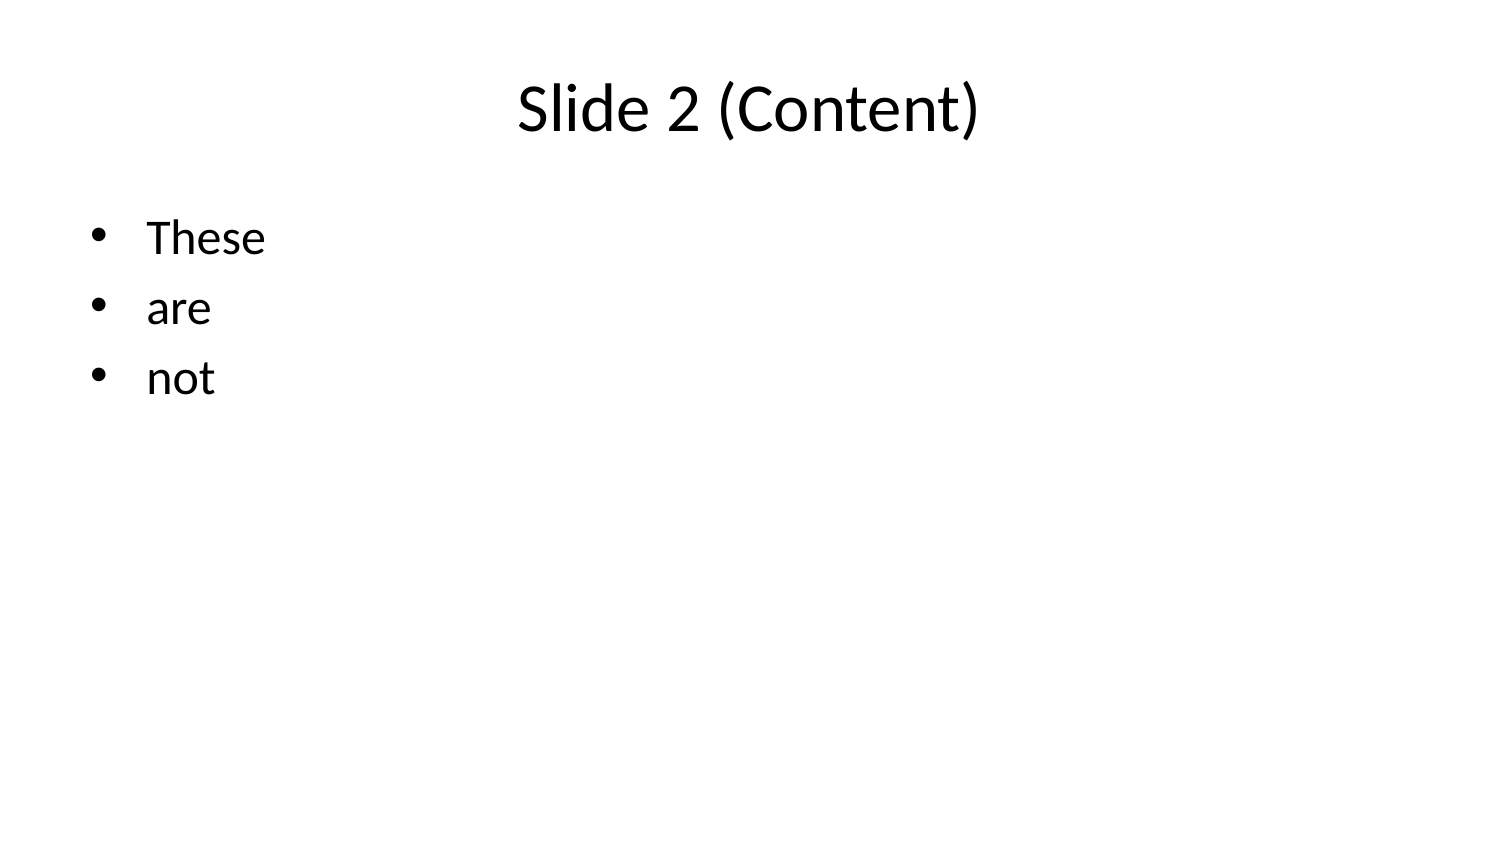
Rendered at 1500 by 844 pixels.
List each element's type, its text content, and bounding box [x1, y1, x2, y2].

title Slide 2 (Content) [75, 33, 1425, 175]
list These are not [75, 196, 1425, 754]
